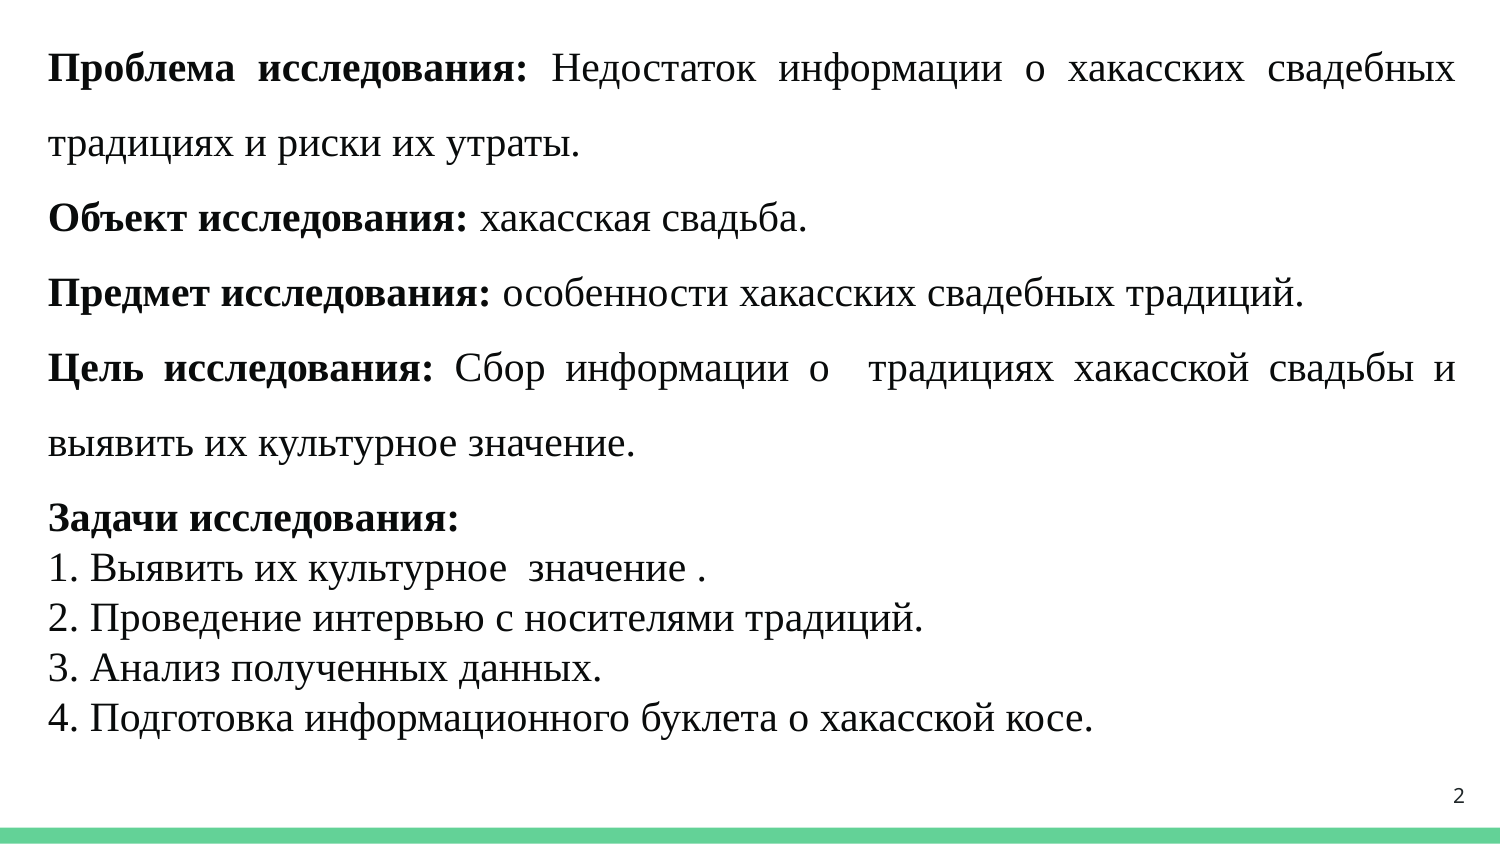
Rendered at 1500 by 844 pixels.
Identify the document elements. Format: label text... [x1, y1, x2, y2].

list Проблема исследования: Недостаток информации о хакасских свадебных традициях и риски их утраты. Объект исследования: хакасская свадьба. Предмет исследования: особенности хакасских свадебных традиций. Цель исследования: Сбор информации о традициях хакасской свадьбы и выявить их культурное значение. Задачи исследования: 1. Выявить их культурное значение . 2. Проведение интервью с носителями традиций. 3. Анализ полученных данных. 4. Подготовка информационного буклета о хакасской косе. [17, 0, 1472, 728]
slide_number 2 [1389, 764, 1480, 830]
